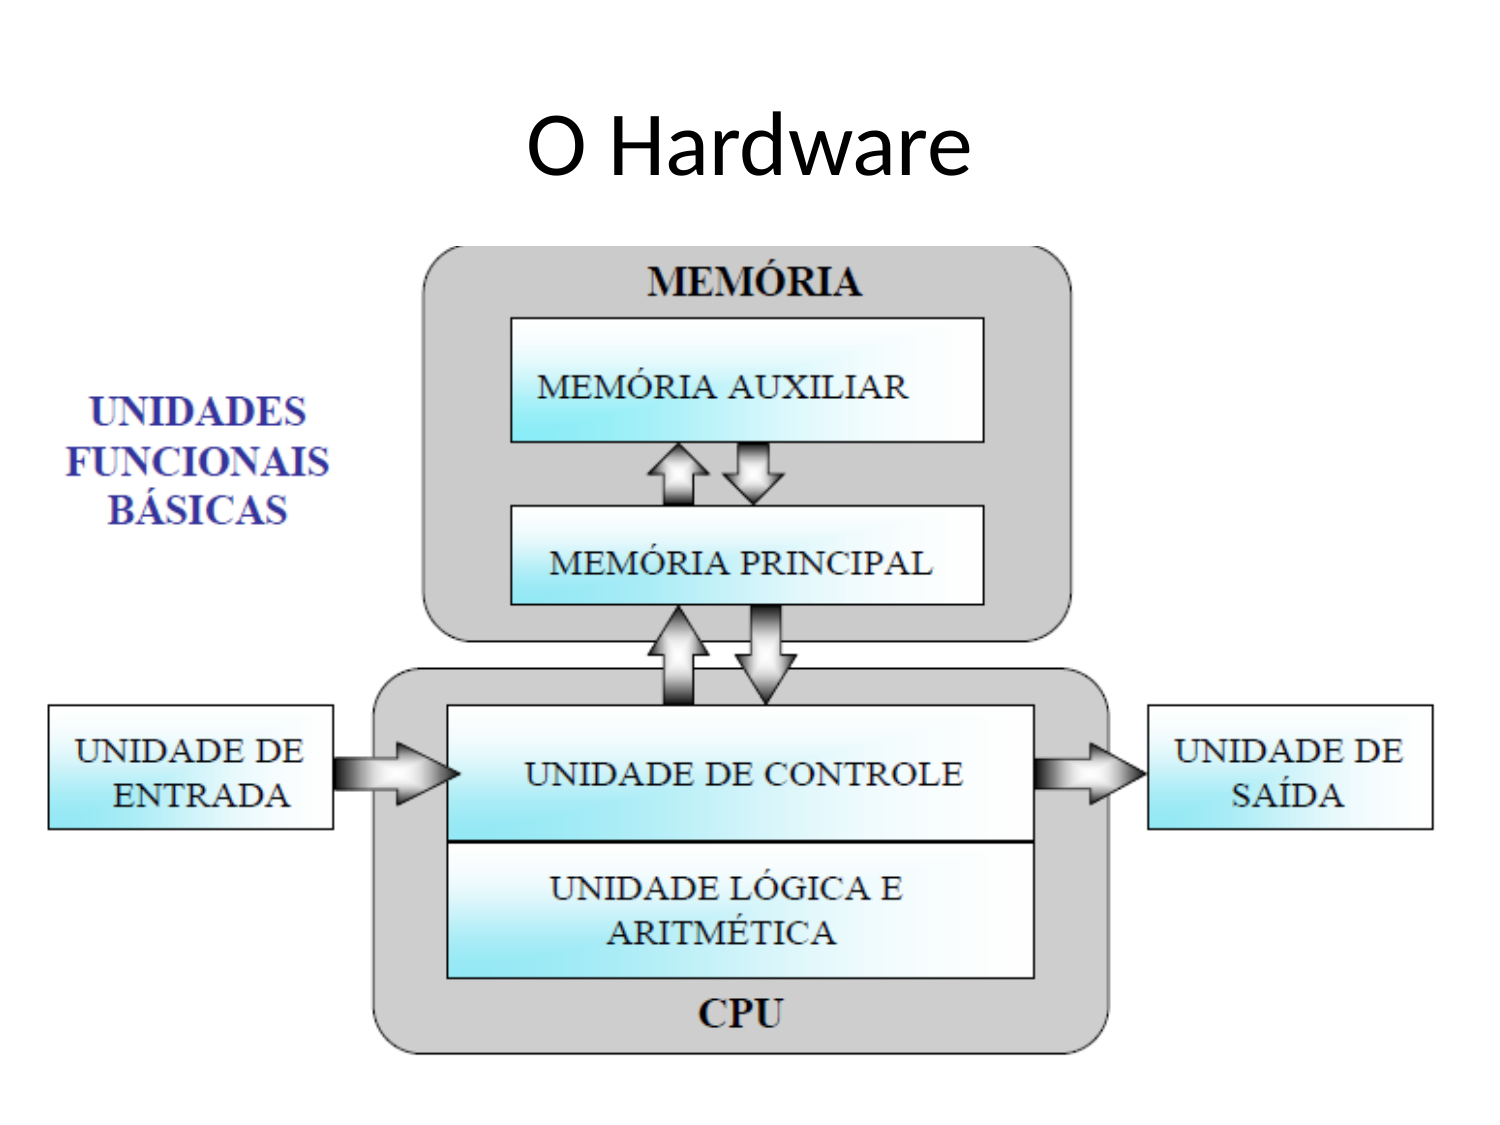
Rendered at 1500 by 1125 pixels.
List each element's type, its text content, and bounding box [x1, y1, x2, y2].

picture [21, 245, 1471, 1059]
title O Hardware [75, 45, 1425, 233]
